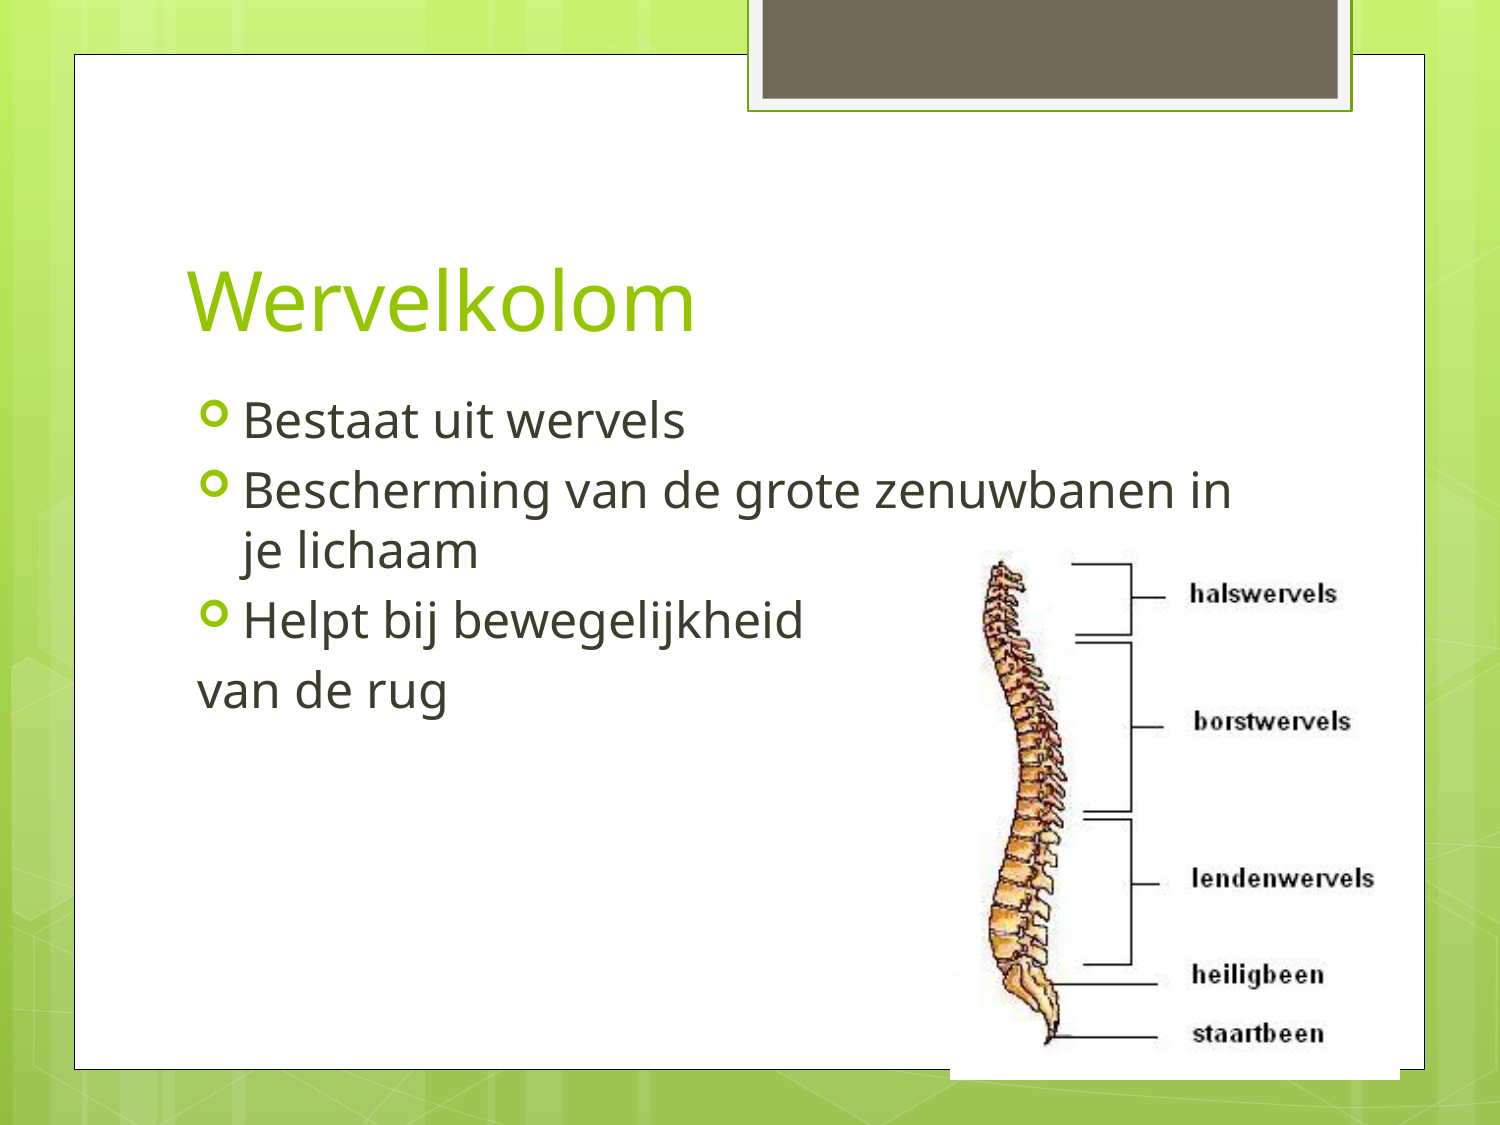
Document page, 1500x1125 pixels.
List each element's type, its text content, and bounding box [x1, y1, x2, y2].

title Wervelkolom [171, 168, 1324, 357]
picture [950, 550, 1400, 1081]
list Bestaat uit wervels Bescherming van de grote zenuwbanen in je lichaam Helpt bij bewegelijkheid van de rug [171, 381, 1283, 957]
